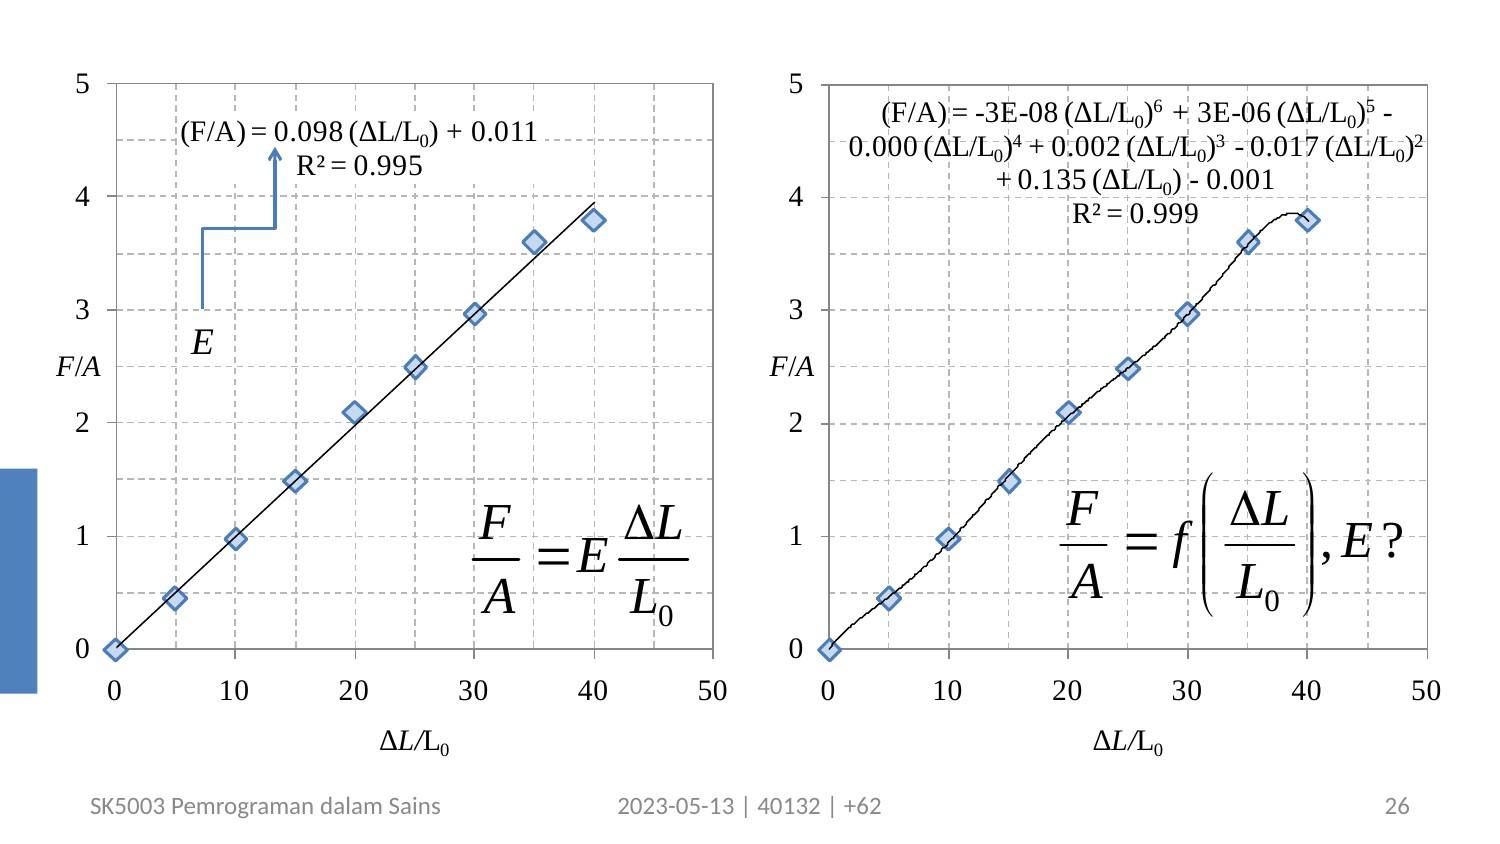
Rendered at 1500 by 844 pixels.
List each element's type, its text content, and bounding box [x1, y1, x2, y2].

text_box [1049, 459, 1414, 631]
footer 2023-05-13 | 40132 | +62 [512, 782, 988, 827]
slide_number 26 [1074, 782, 1425, 827]
picture [762, 46, 1463, 765]
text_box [157, 191, 321, 265]
slide_number SK5003 Pemrograman dalam Sains [75, 782, 463, 827]
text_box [462, 484, 702, 641]
picture [49, 46, 751, 765]
